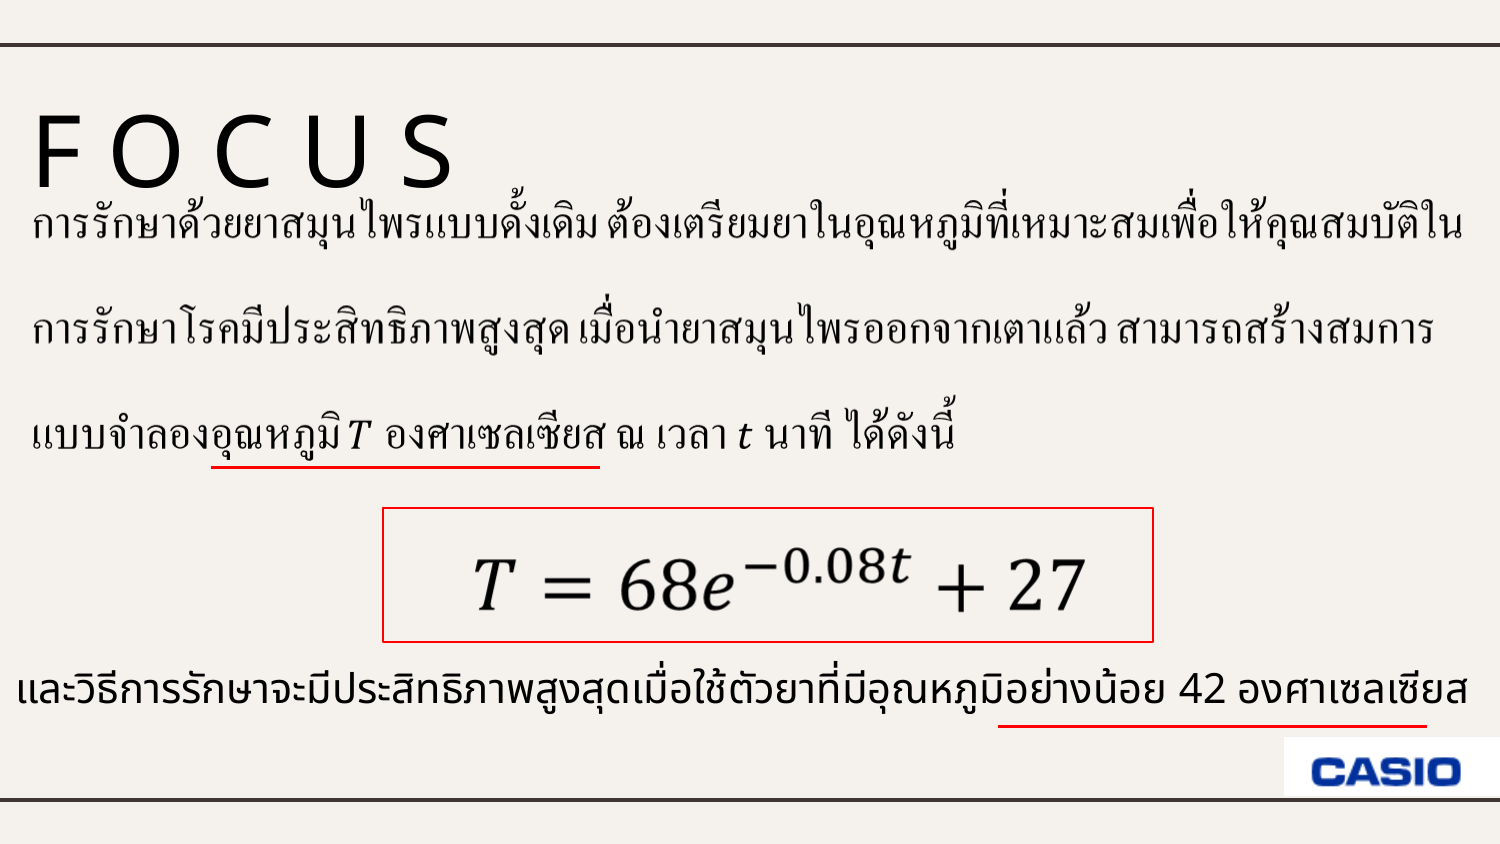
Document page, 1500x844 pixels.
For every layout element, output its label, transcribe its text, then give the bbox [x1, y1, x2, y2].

text_box [16, 155, 1500, 480]
text_box [383, 501, 1177, 646]
text_box [383, 507, 1153, 642]
text_box และวิธีการรักษาจะมีประสิทธิภาพสูงสุดเมื่อใช้ตัวยาที่มีอุณหภูมิอย่างน้อย 42 องศาเซลเซียส [0, 646, 1500, 720]
text_box F O C U S [14, 12, 600, 193]
picture [1284, 737, 1500, 796]
